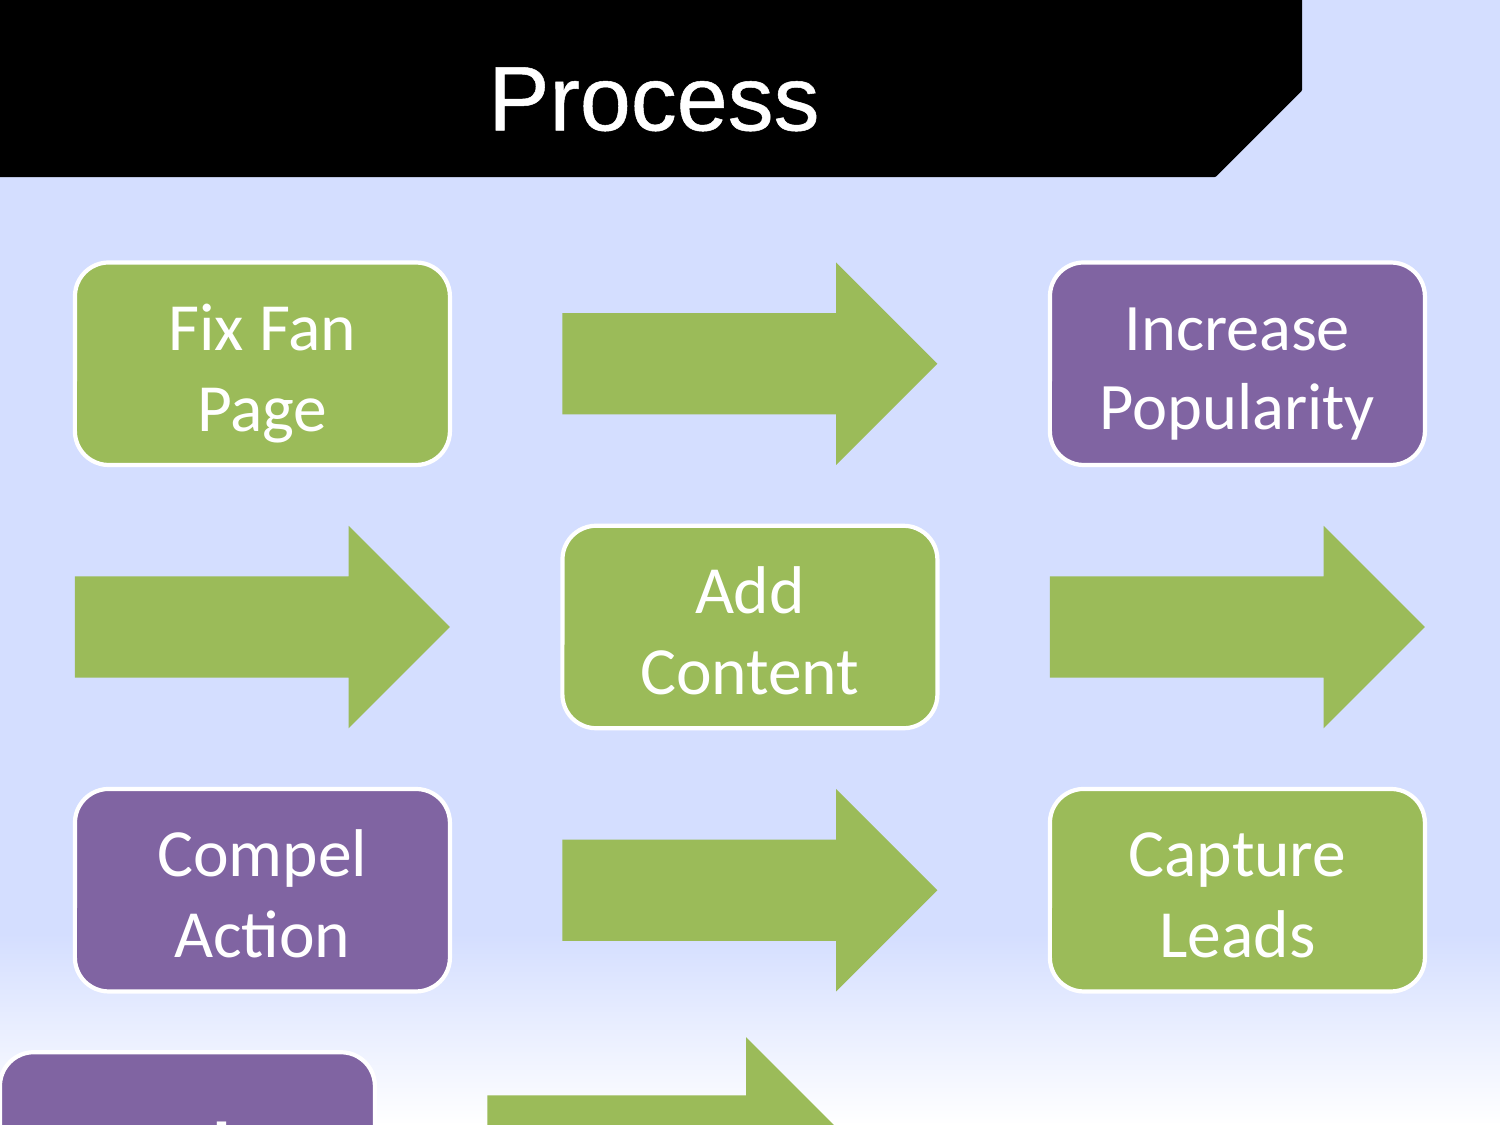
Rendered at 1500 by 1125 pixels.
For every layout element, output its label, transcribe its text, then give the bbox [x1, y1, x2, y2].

title Process [8, 0, 1300, 188]
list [74, 262, 1426, 1006]
